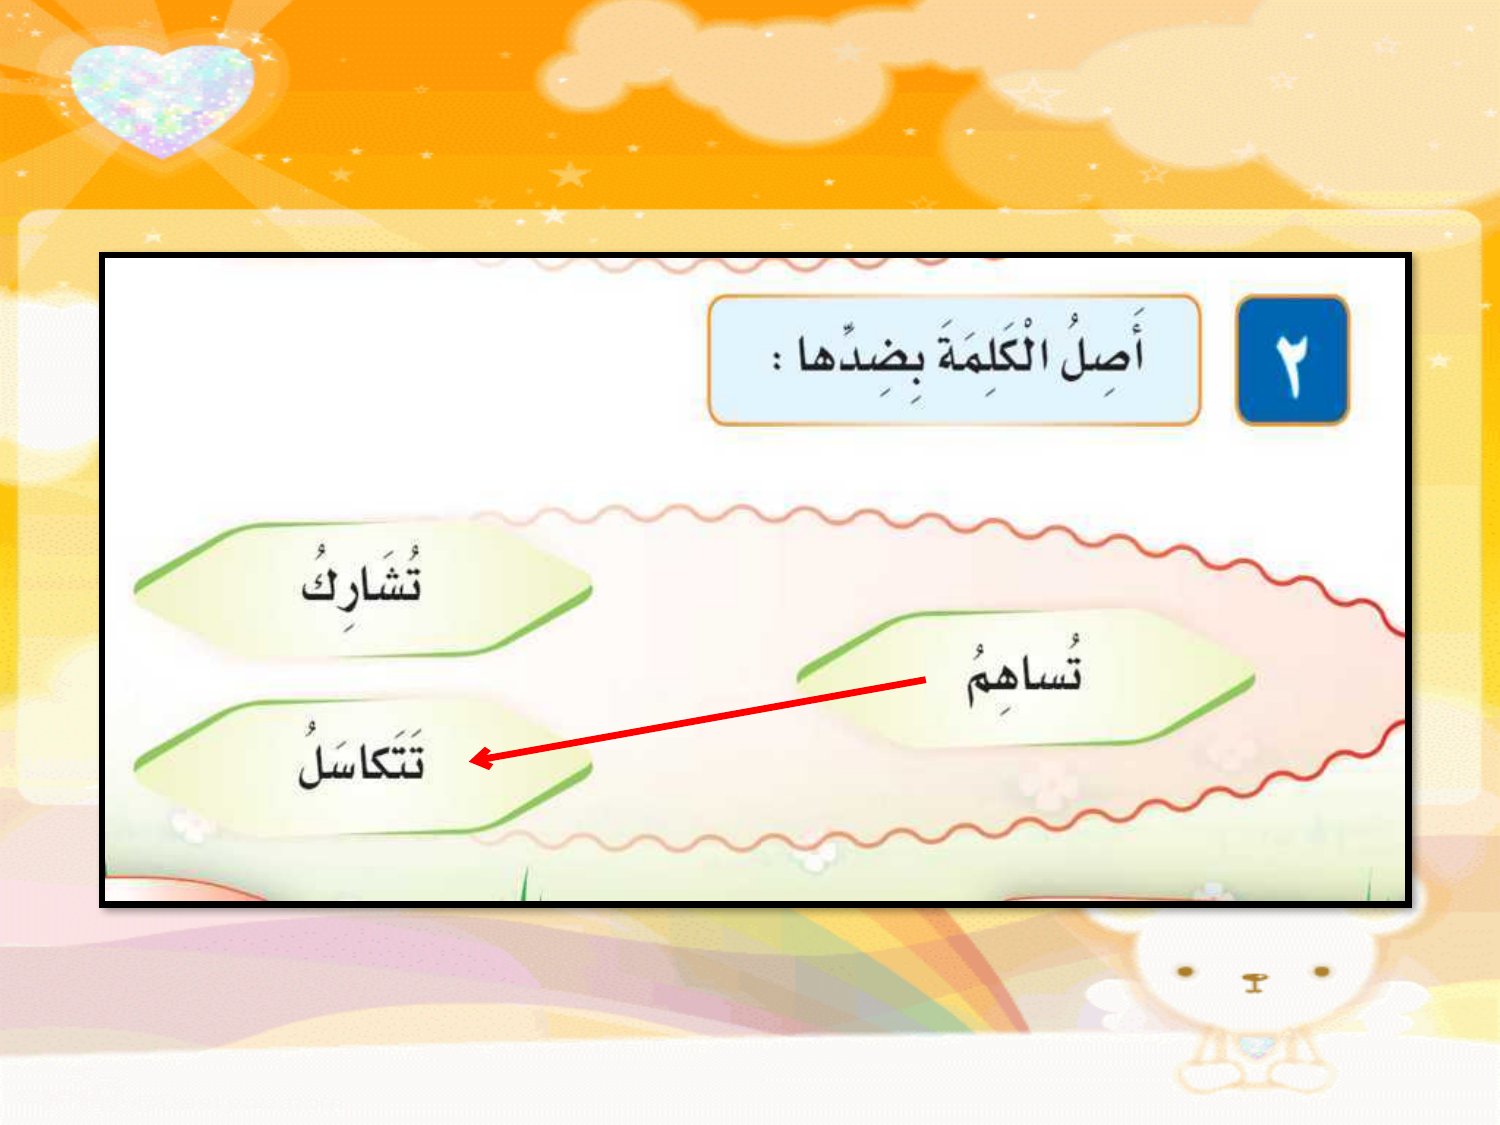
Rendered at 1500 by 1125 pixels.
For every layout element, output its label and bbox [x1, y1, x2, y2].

text_box [468, 679, 926, 762]
picture [0, 0, 1500, 1125]
